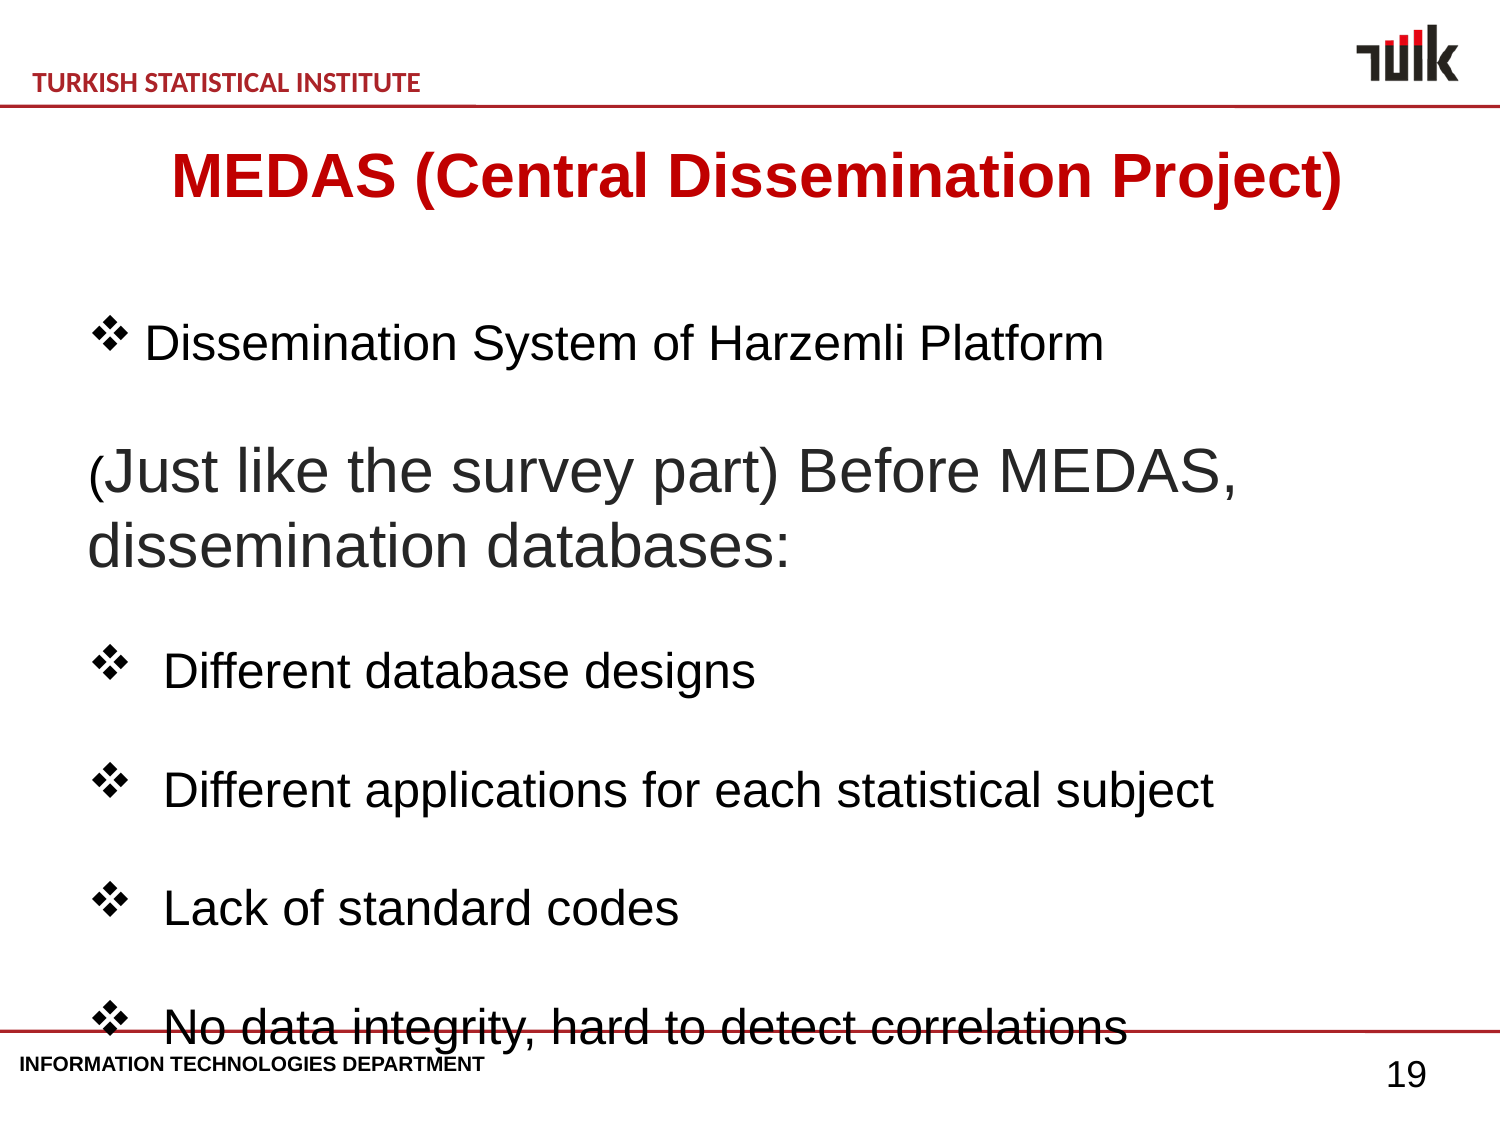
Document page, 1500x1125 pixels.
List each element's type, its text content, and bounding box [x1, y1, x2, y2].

text_box MEDAS (Central Dissemination Project) [75, 127, 1425, 288]
picture [1352, 19, 1464, 85]
text_box Dissemination System of Harzemli Platform (Just like the survey part) Before MEDAS, dissemination databases: Different database designs Different applications for each statistical subject Lack of standard codes No data integrity, hard to detect correlations [73, 302, 1424, 718]
